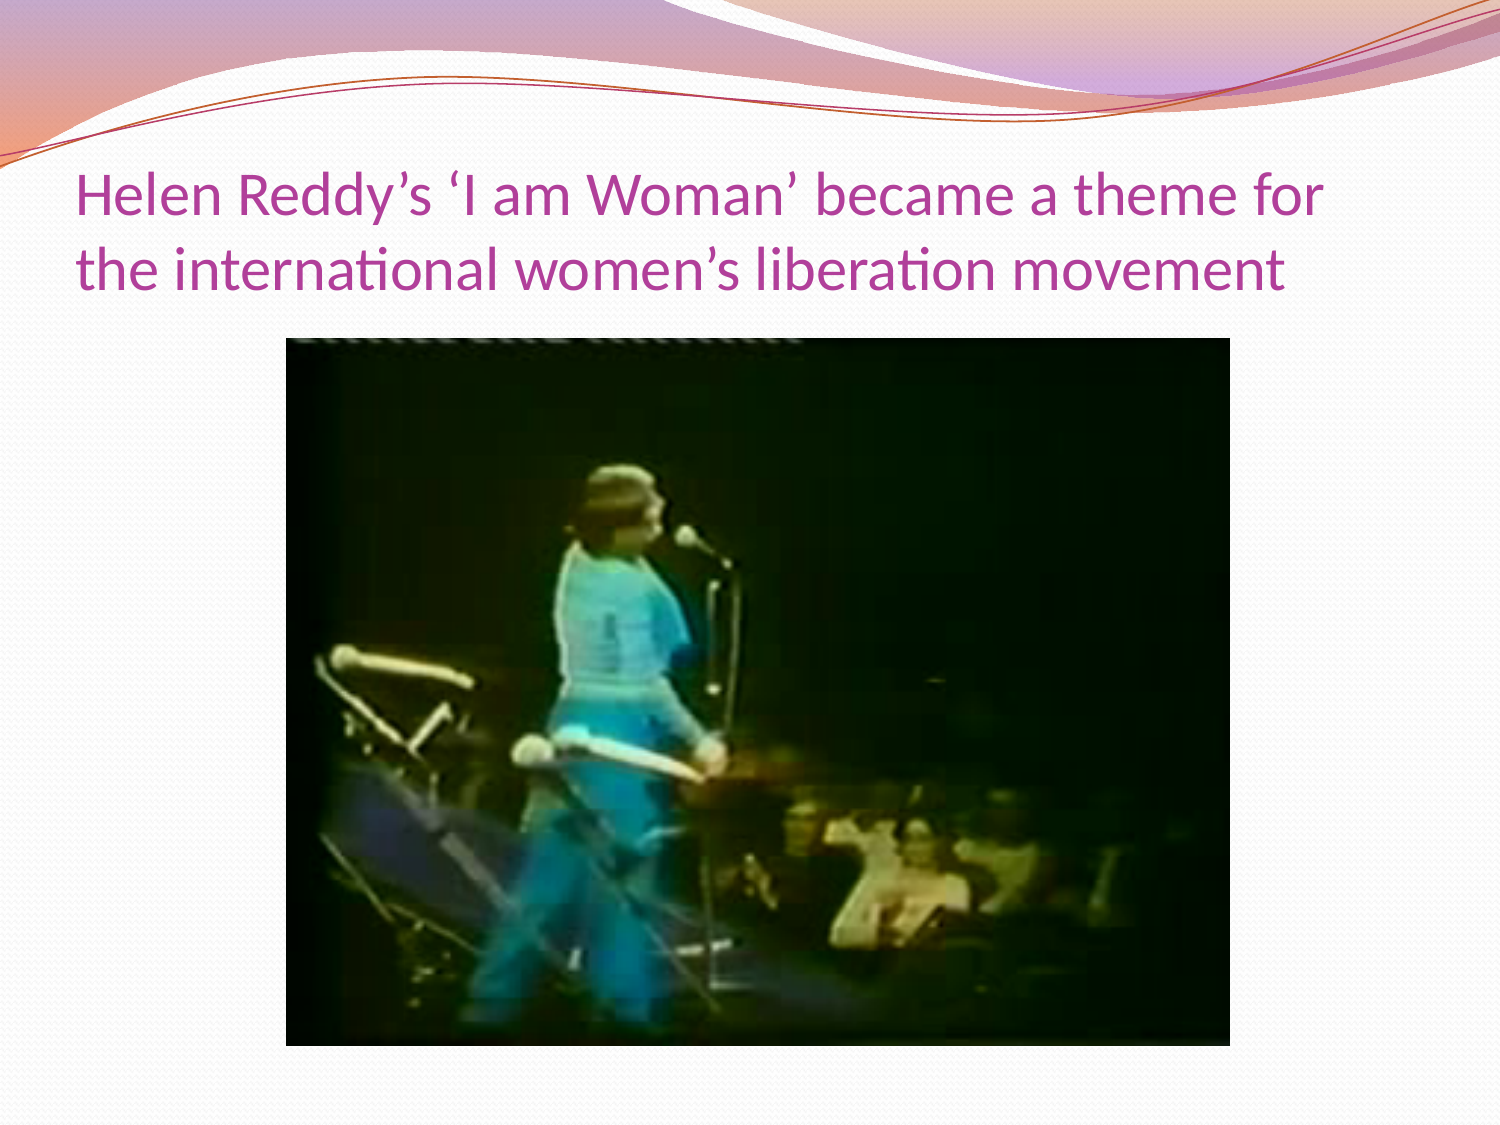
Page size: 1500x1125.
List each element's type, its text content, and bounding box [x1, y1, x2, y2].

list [285, 337, 1231, 1048]
title Helen Reddy’s ‘I am Woman’ became a theme for the international women’s liberation movement [75, 115, 1425, 303]
